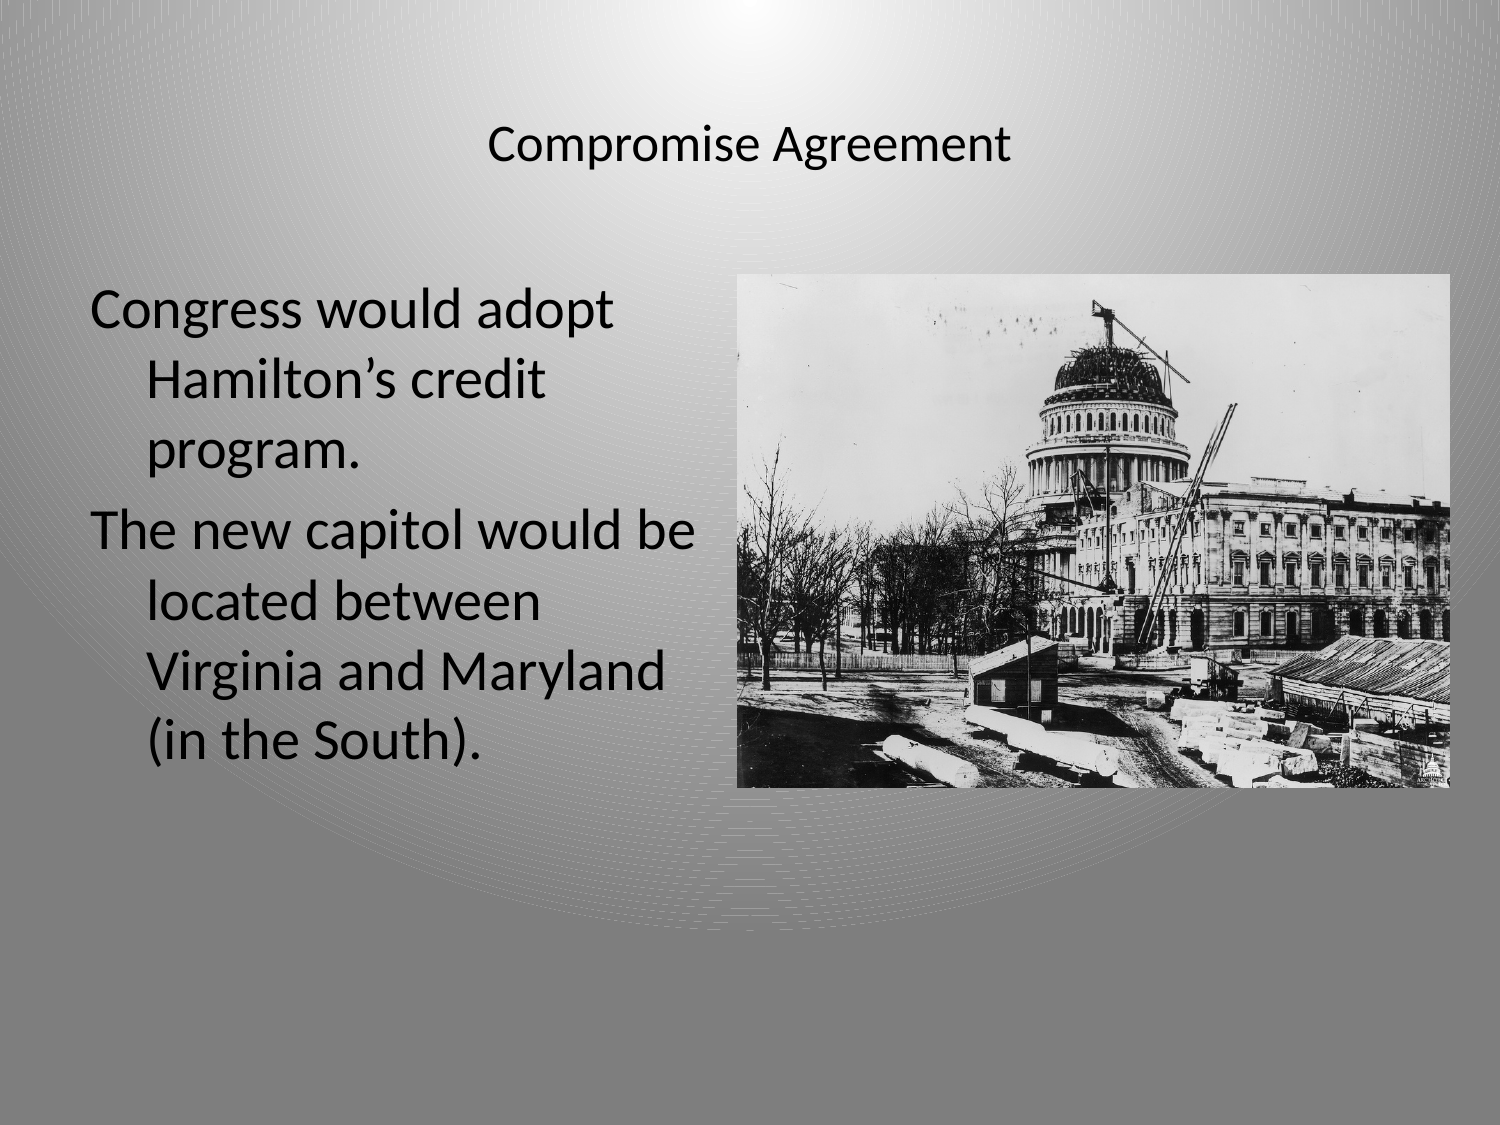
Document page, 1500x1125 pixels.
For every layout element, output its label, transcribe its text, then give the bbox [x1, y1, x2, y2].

picture [737, 274, 1451, 788]
list Congress would adopt Hamilton’s credit program. The new capitol would be located between Virginia and Maryland (in the South). [75, 262, 738, 1005]
title Compromise Agreement [75, 99, 1425, 233]
